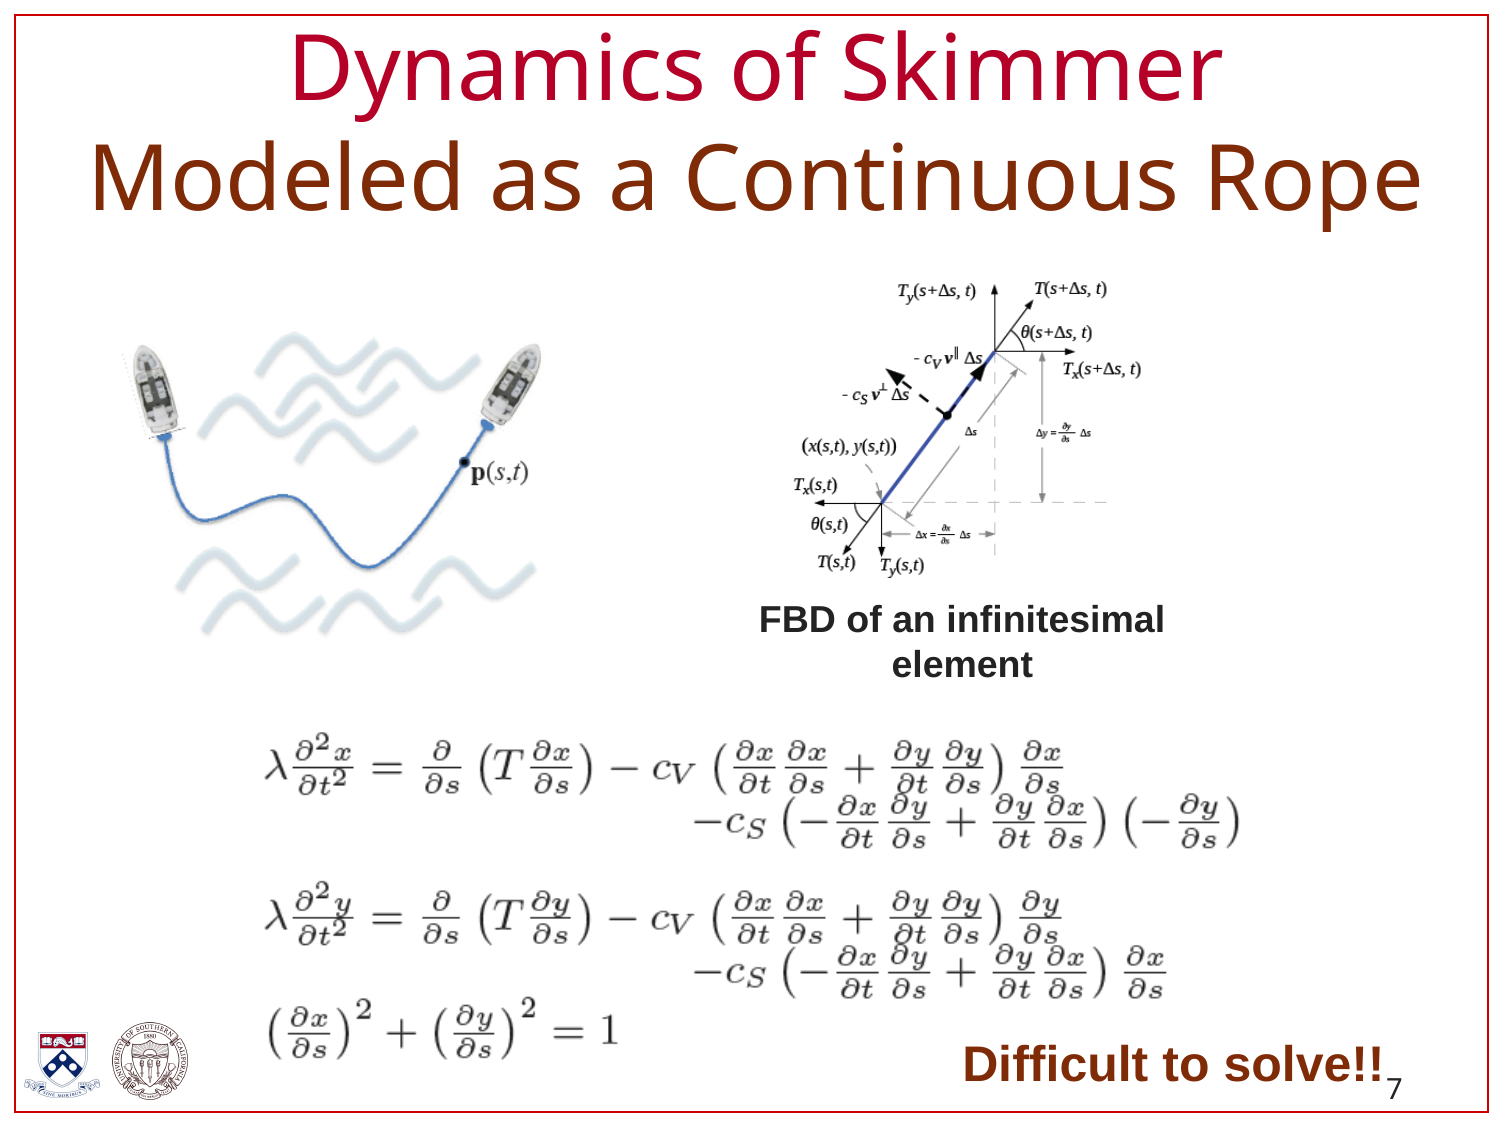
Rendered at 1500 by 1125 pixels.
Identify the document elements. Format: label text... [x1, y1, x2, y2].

picture [74, 287, 583, 663]
text_box FBD of an infinitesimal element [737, 587, 1188, 693]
picture [24, 1032, 100, 1098]
title Dynamics of Skimmer Modeled as a Continuous Rope [36, 11, 1476, 226]
text_box Difficult to solve!! [849, 1024, 1400, 1099]
picture [245, 705, 1255, 1088]
picture [787, 249, 1145, 578]
